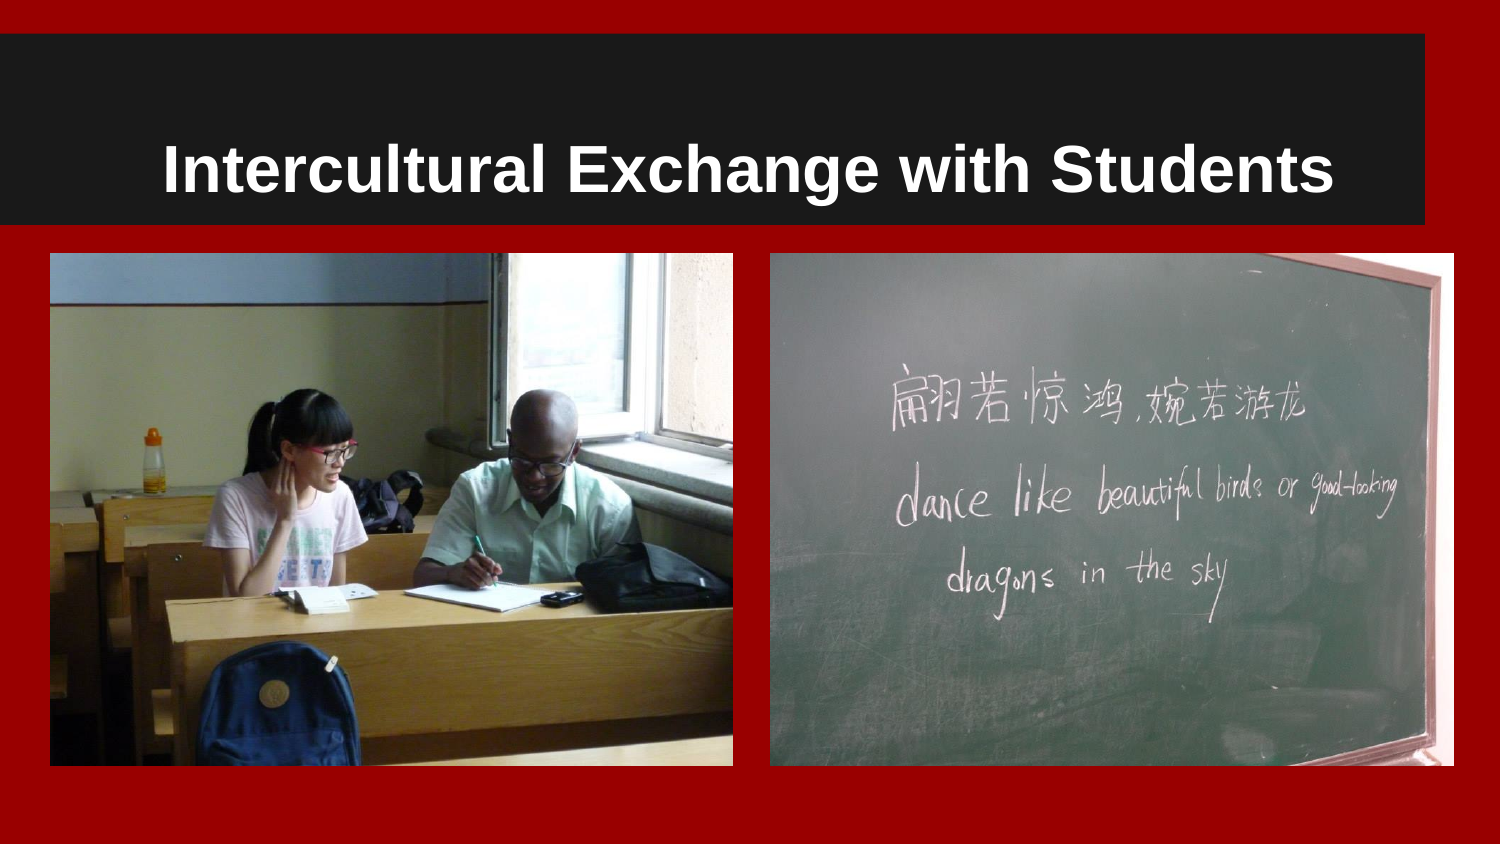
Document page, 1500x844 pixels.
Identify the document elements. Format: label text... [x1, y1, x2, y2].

title Intercultural Exchange with Students [75, 33, 1425, 221]
picture [49, 253, 733, 766]
picture [770, 253, 1454, 766]
